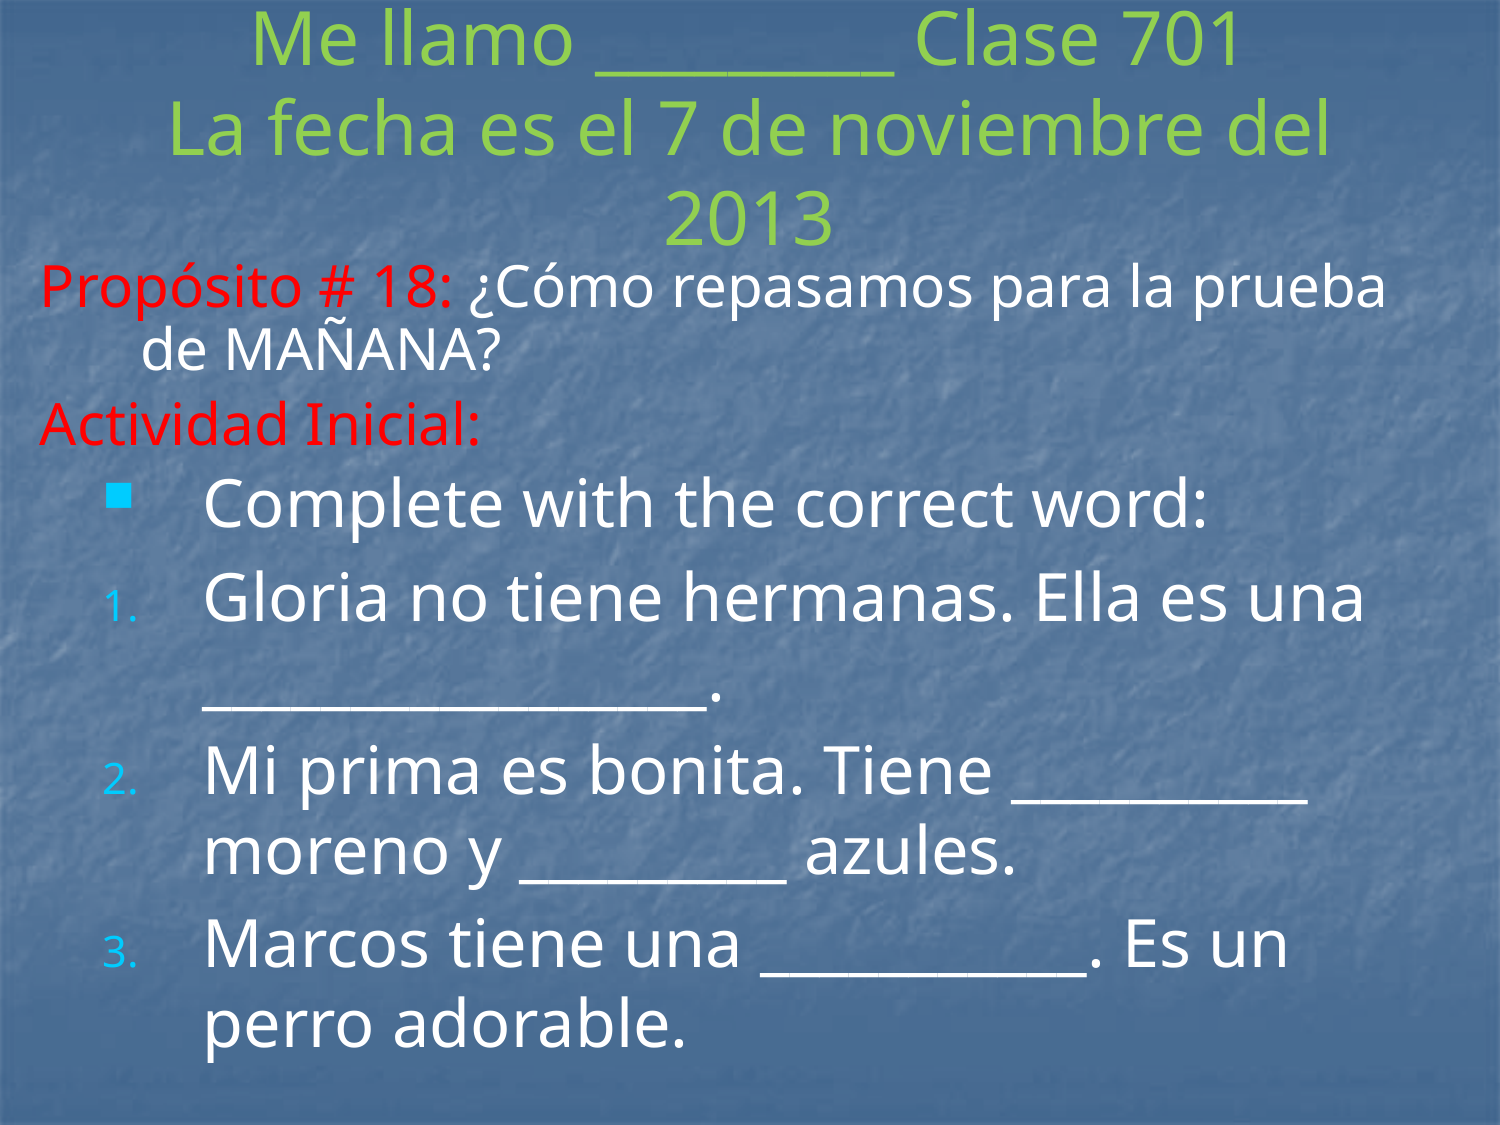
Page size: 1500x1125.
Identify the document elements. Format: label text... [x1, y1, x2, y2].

title Me llamo _________ Clase 701 La fecha es el 7 de noviembre del 2013 [75, 12, 1425, 238]
list Propósito # 18: ¿Cómo repasamos para la prueba de MAÑANA? Actividad Inicial: [24, 249, 1475, 1063]
text_box Complete with the correct word: Gloria no tiene hermanas. Ella es una _________________. Mi prima es bonita. Tiene __________ moreno y _________ azules. Marcos tiene una ___________. Es un perro adorable. [87, 453, 1438, 1125]
